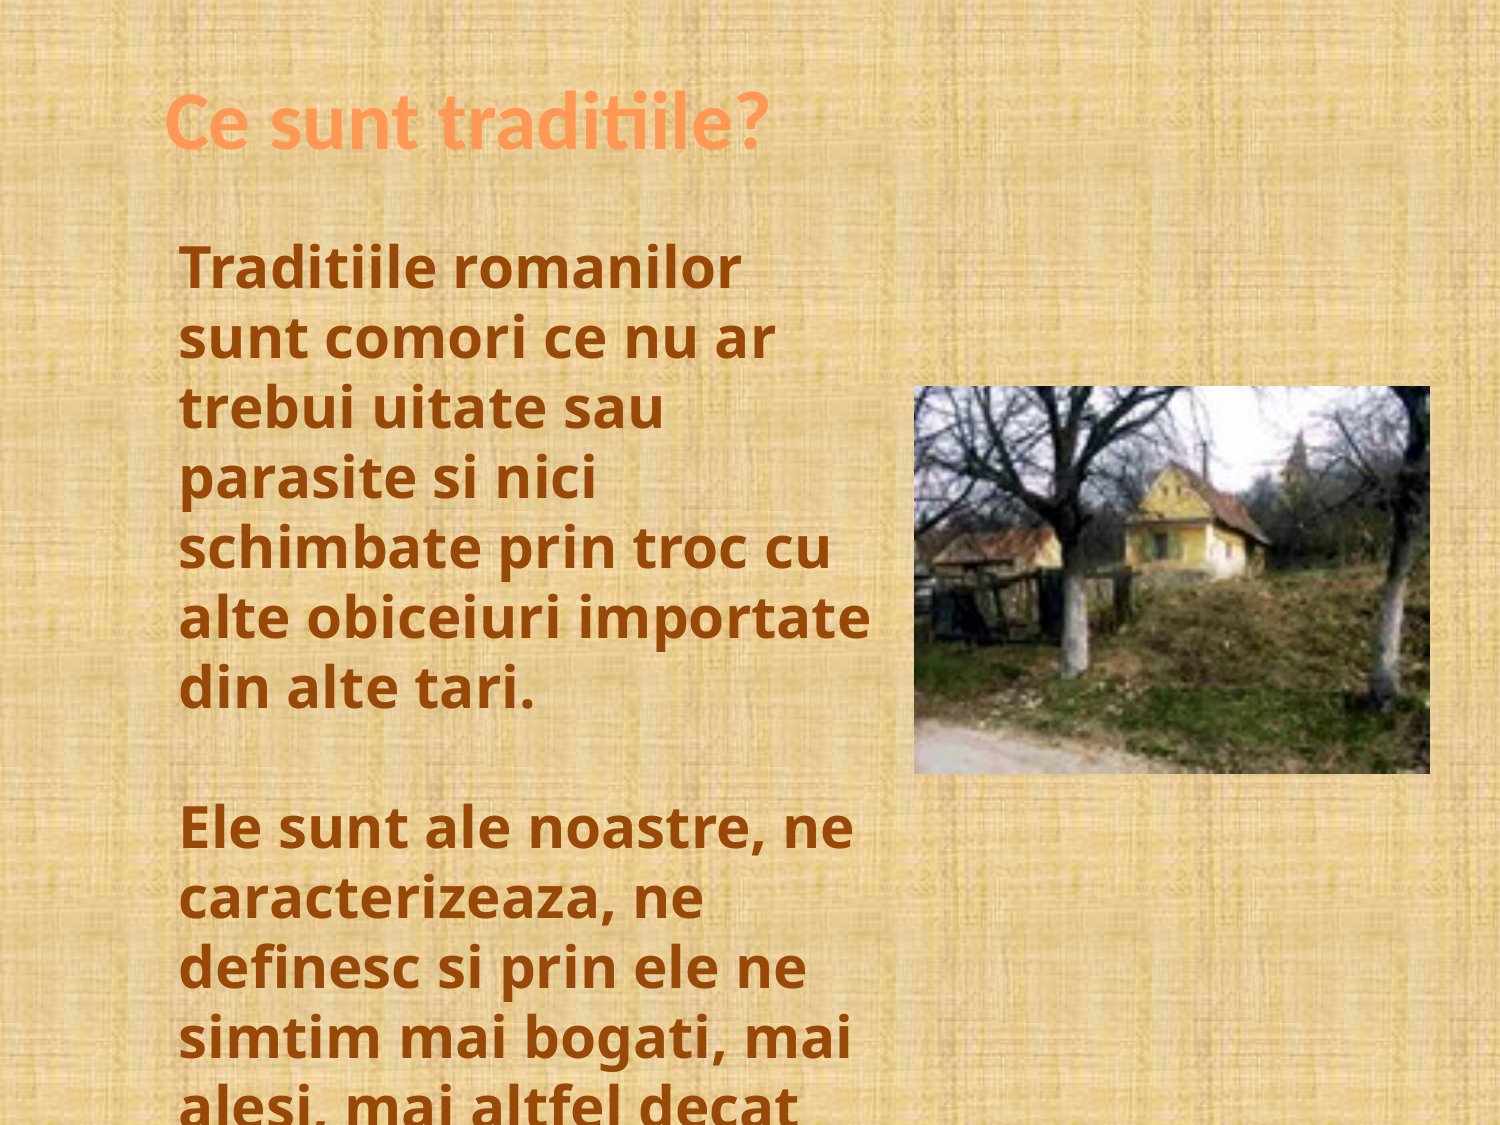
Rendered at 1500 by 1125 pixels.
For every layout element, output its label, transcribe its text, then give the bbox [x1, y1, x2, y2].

text_box Ce sunt traditiile? [93, 58, 844, 174]
picture [0, 0, 1500, 1125]
text_box Traditiile romanilor sunt comori ce nu ar trebui uitate sau parasite si nici schimbate prin troc cu alte obiceiuri importate din alte tari. Ele sunt ale noastre, ne caracterizeaza, ne definesc si prin ele ne simtim mai bogati, mai alesi, mai altfel decat altii. [163, 222, 903, 1125]
